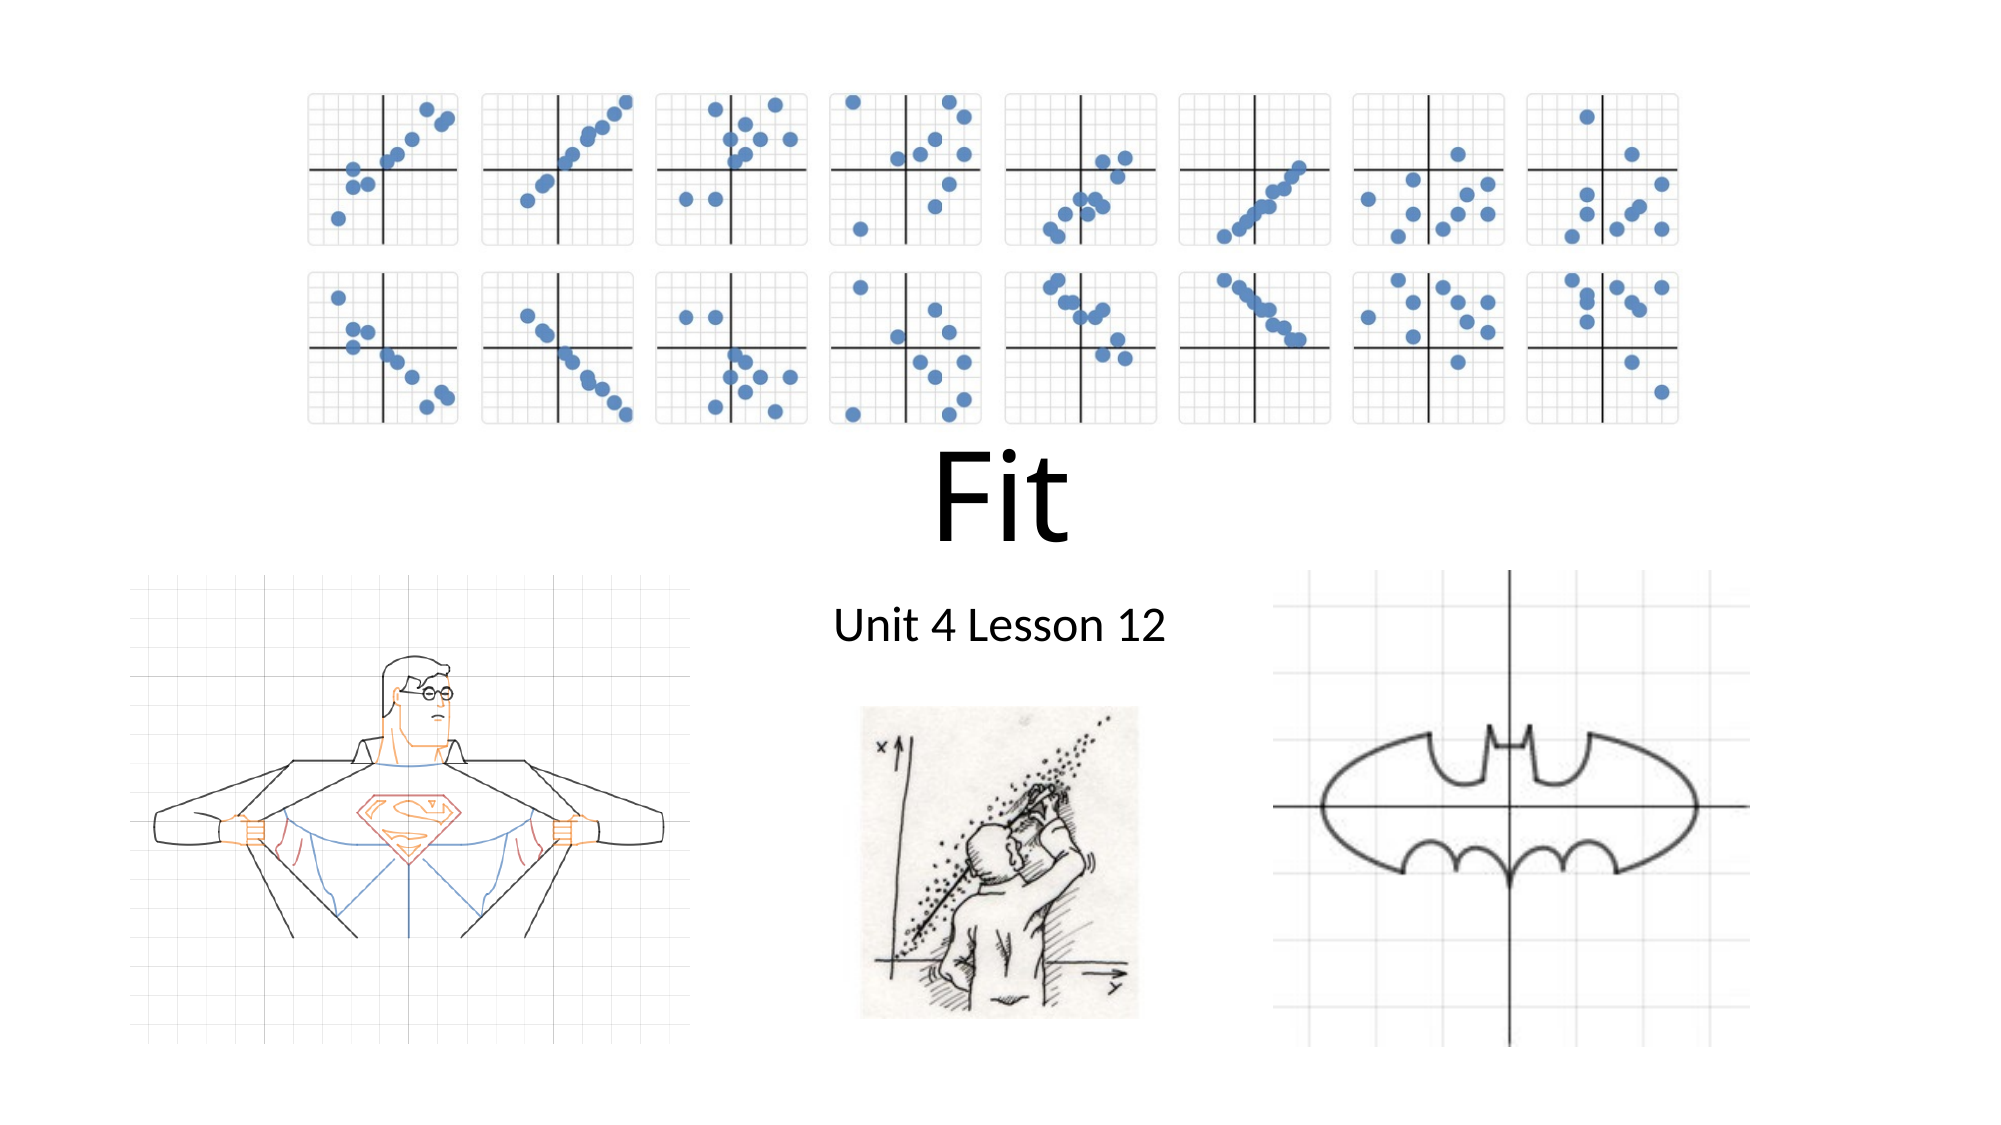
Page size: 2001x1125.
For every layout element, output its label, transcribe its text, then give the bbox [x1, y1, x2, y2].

title Scatter Plots and Line of Fit [249, 184, 1750, 576]
picture [283, 77, 1717, 441]
picture [130, 575, 690, 1044]
picture [843, 706, 1157, 1019]
picture [1273, 570, 1750, 1047]
subtitle Unit 4 Lesson 12 [690, 590, 1273, 863]
